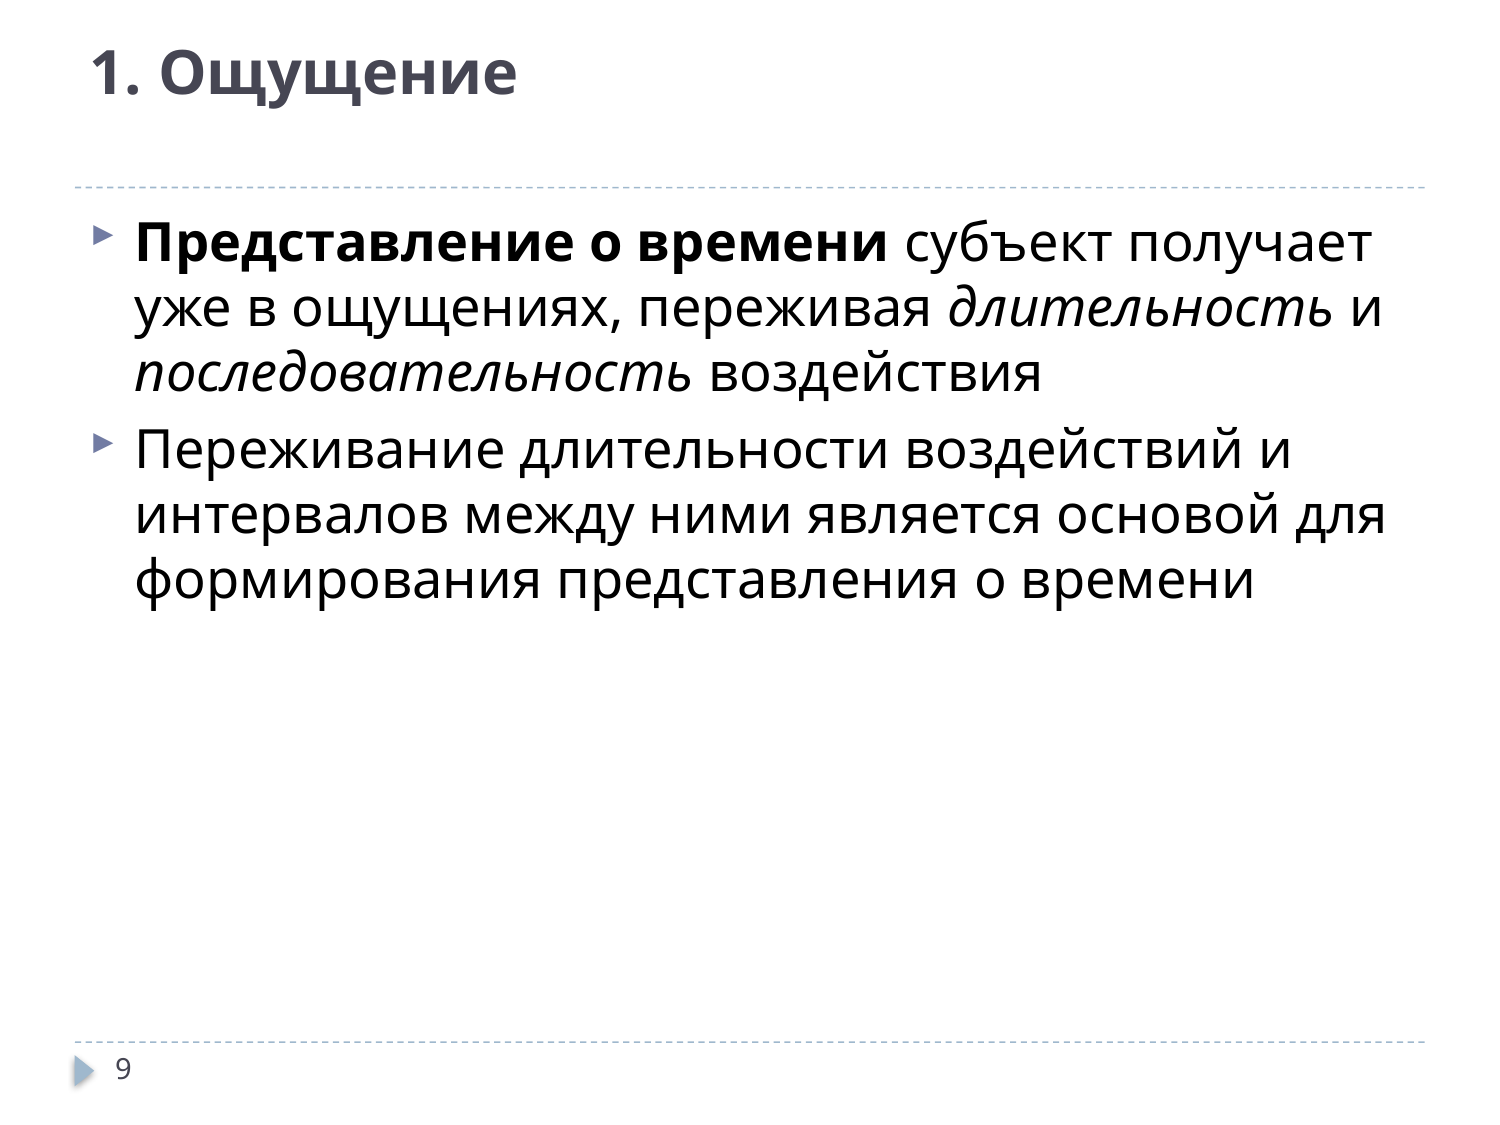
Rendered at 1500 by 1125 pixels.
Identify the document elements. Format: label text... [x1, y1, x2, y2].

list Представление о времени субъект получает уже в ощущениях, переживая длительность и последовательность воздействия Переживание длительности воздействий и интервалов между ними является основой для формирования представления о времени [75, 200, 1425, 1010]
title 1. Ощущение [75, 24, 1425, 188]
slide_number 9 [100, 1042, 426, 1103]
